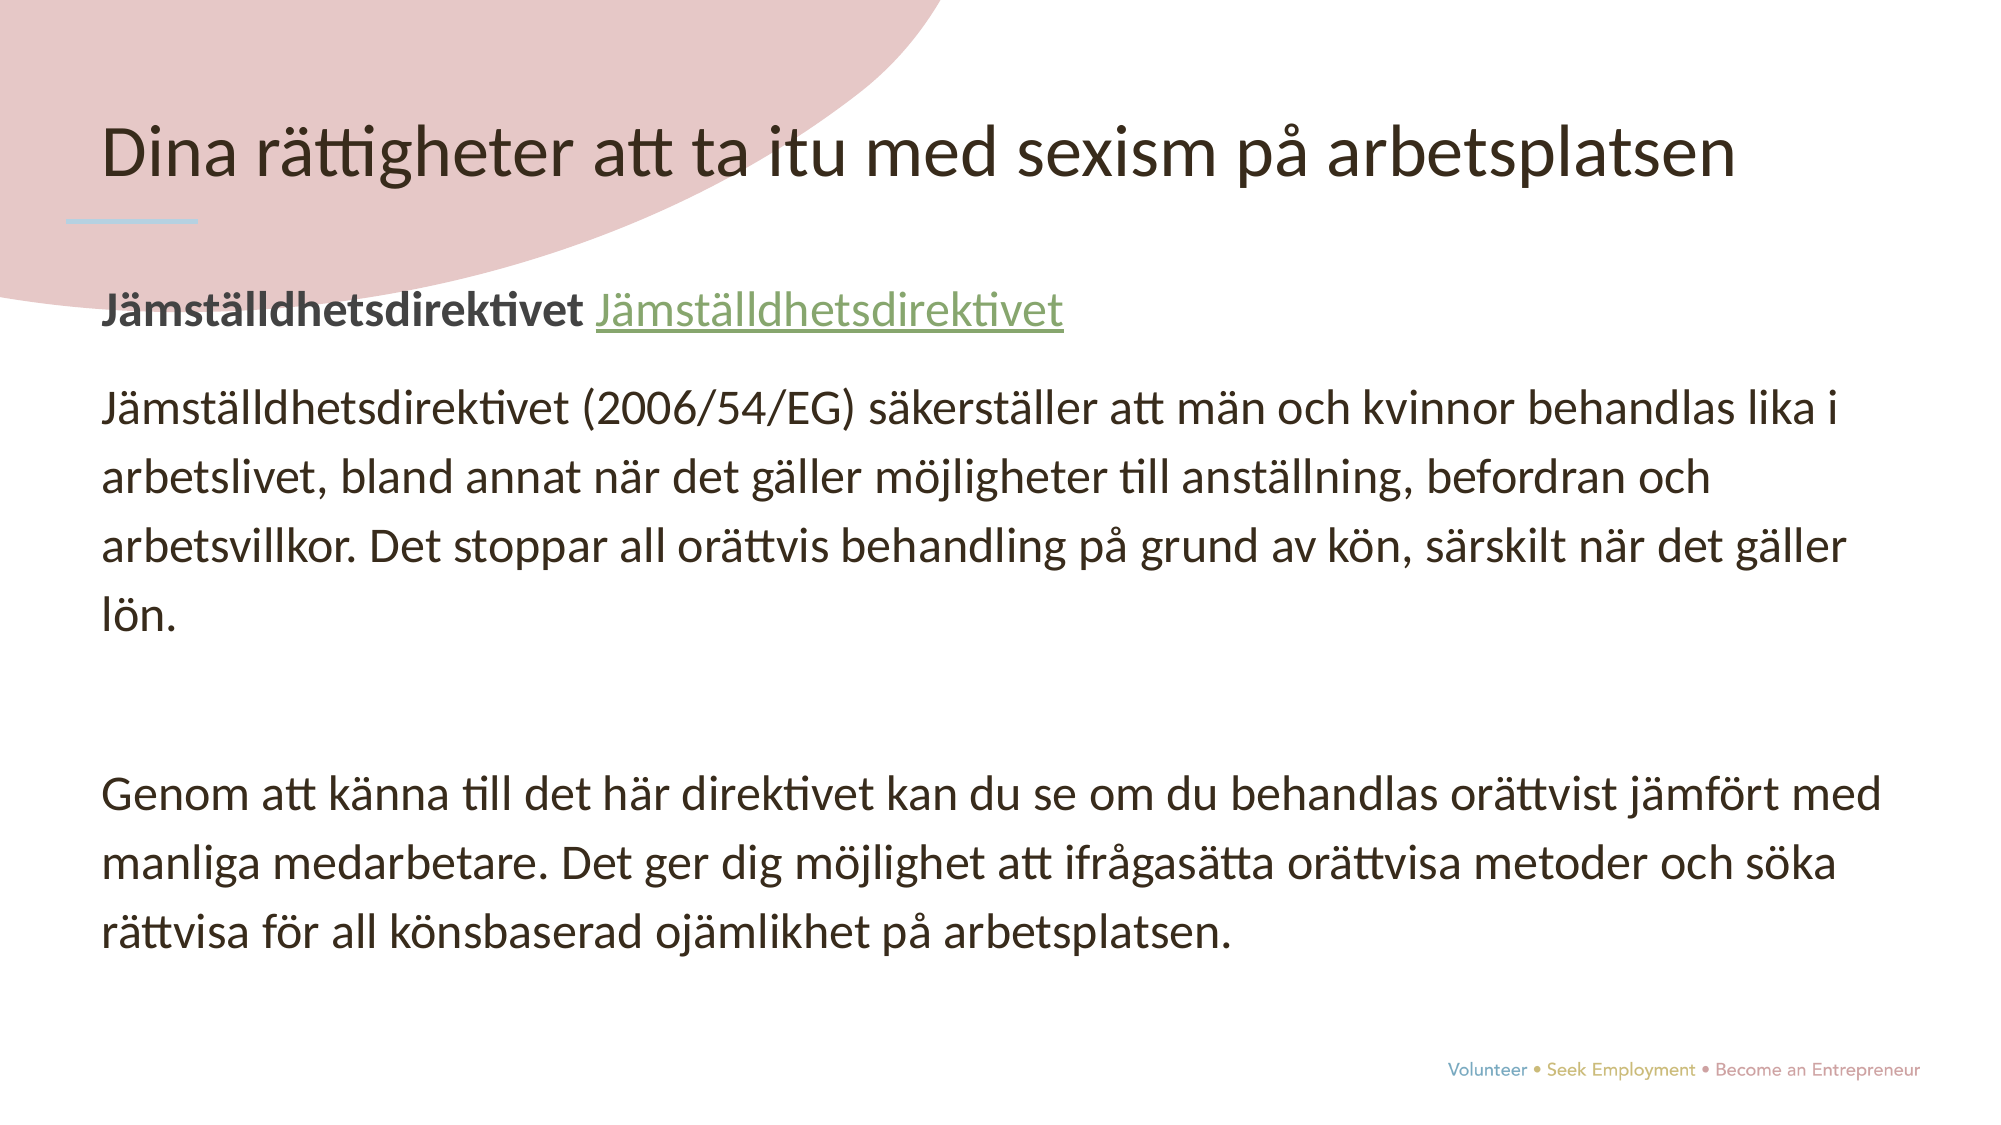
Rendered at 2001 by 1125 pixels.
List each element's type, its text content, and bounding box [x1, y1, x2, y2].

list Dina rättigheter att ta itu med sexism på arbetsplatsen [1119, 105, 1928, 201]
picture [1418, 1046, 1971, 1103]
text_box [0, 0, 1119, 433]
list Jämställdhetsdirektivet Jämställdhetsdirektivet Jämställdhetsdirektivet (2006/54/EG) säkerställer att män och kvinnor behandlas lika i arbetslivet, bland annat när det gäller möjligheter till anställning, befordran och arbetsvillkor. Det stoppar all orättvis behandling på grund av kön, särskilt när det gäller lön. Genom att känna till det här direktivet kan du se om du behandlas orättvist jämfört med manliga medarbetare. Det ger dig möjlighet att ifrågasätta orättvisa metoder och söka rättvisa för all könsbaserad ojämlikhet på arbetsplatsen. [86, 259, 1928, 973]
